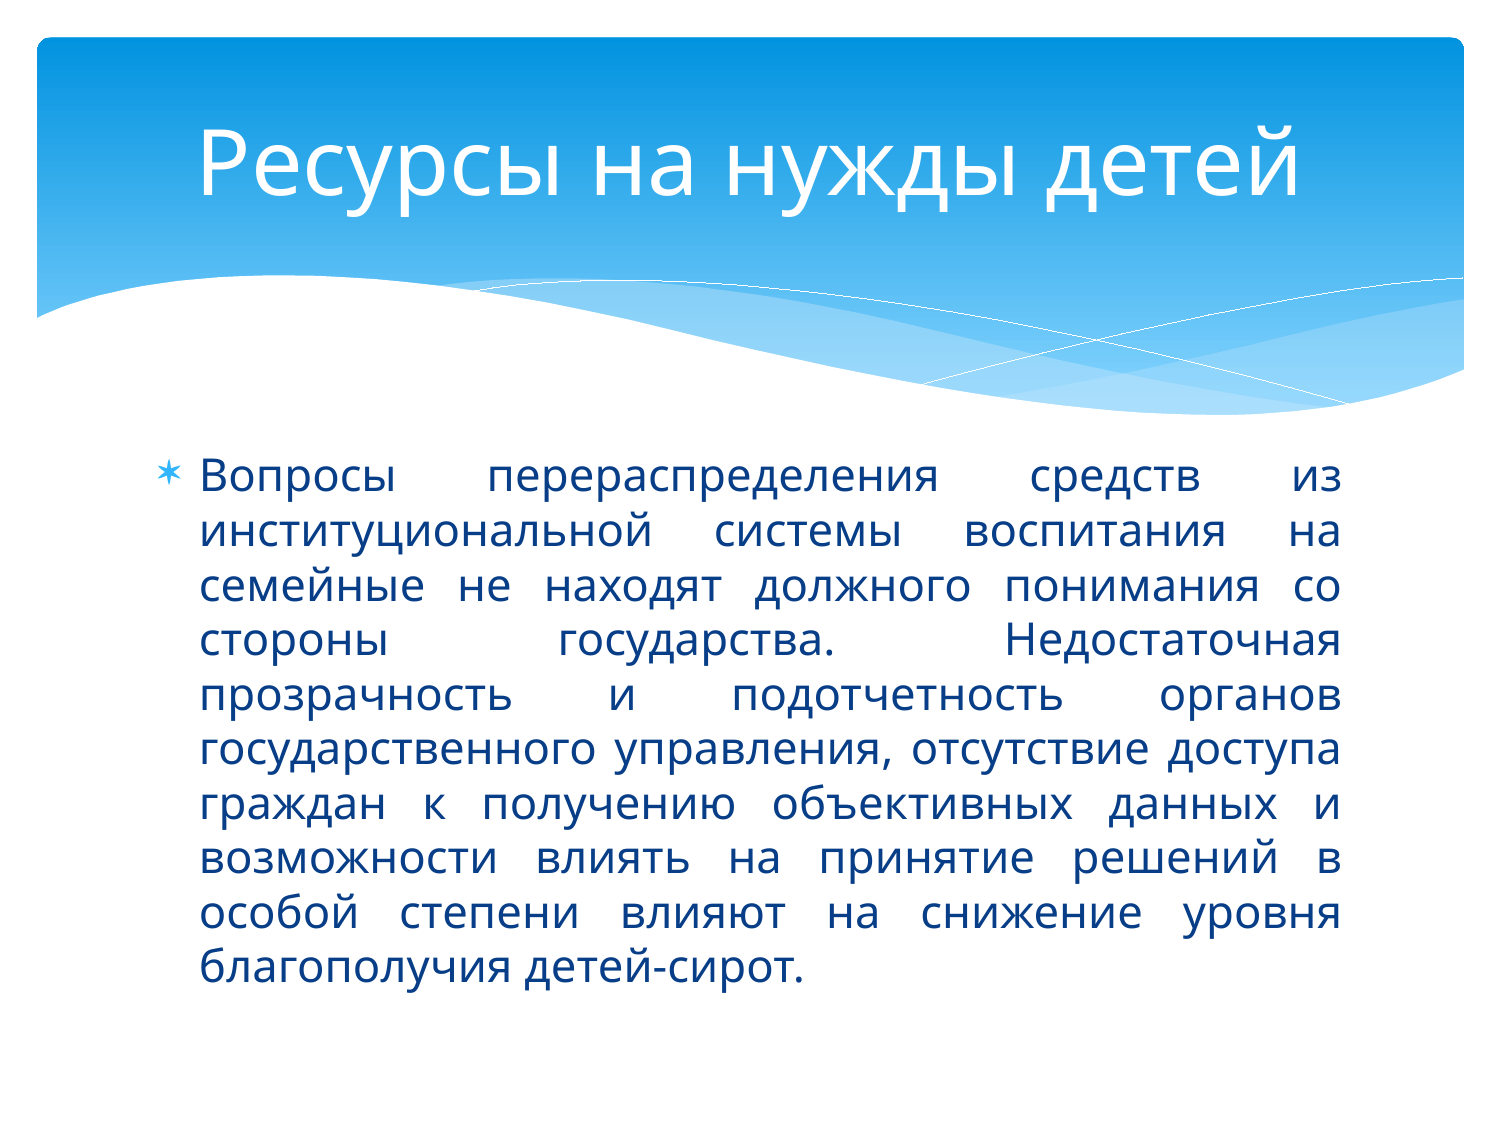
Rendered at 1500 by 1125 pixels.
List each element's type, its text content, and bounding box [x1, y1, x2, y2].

list Вопросы перераспределения средств из институциональной системы воспитания на семейные не находят должного понимания со стороны государства. Недостаточная прозрачность и подотчетность органов государственного управления, отсутствие доступа граждан к получению объективных данных и возможности влиять на принятие решений в особой степени влияют на снижение уровня благополучия детей-сирот. [143, 438, 1359, 1005]
title Ресурсы на нужды детей [75, 55, 1425, 261]
